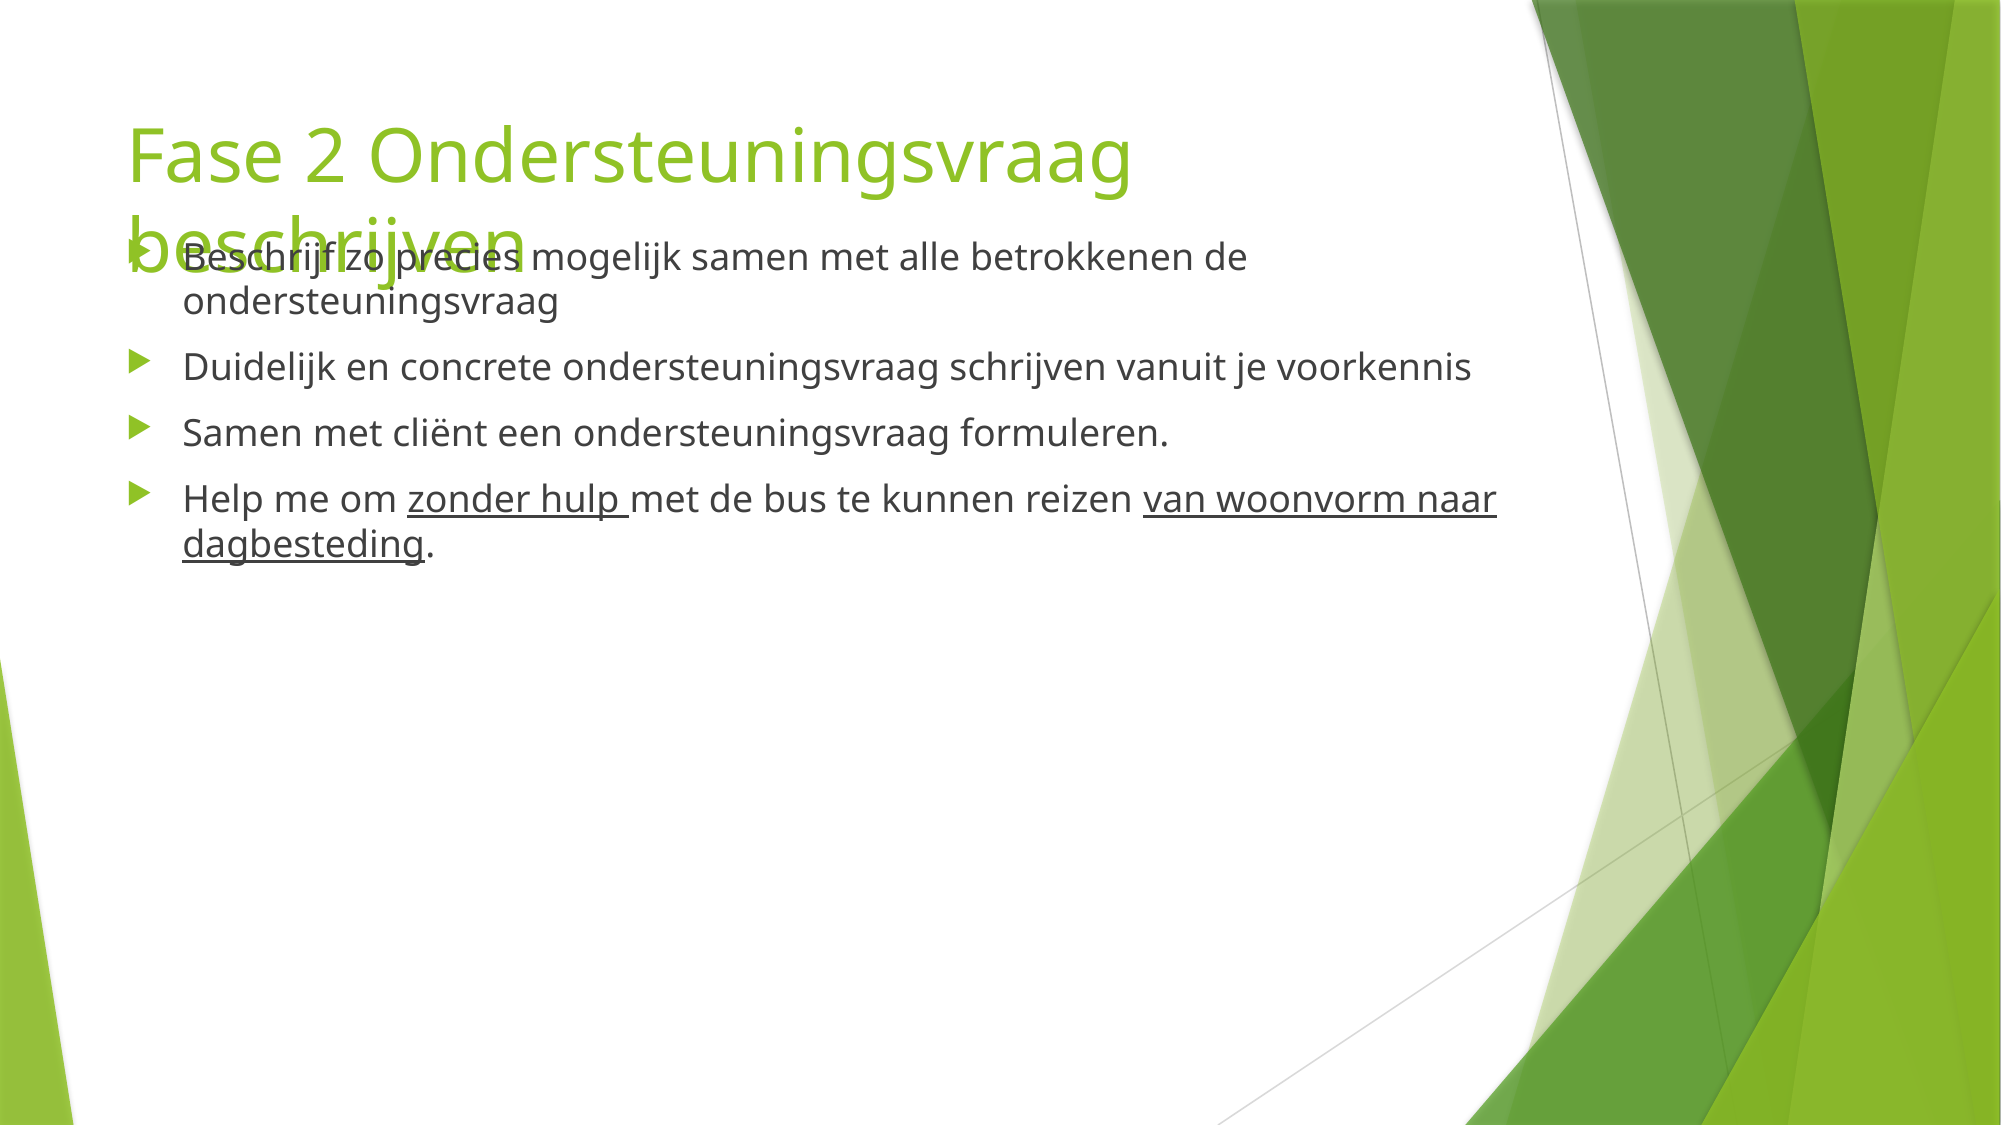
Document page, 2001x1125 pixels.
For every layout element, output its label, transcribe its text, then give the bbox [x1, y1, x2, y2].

title Fase 2 Ondersteuningsvraag beschrijven [111, 99, 1522, 224]
list Beschrijf zo precies mogelijk samen met alle betrokkenen de ondersteuningsvraag Duidelijk en concrete ondersteuningsvraag schrijven vanuit je voorkennis Samen met cliënt een ondersteuningsvraag formuleren. Help me om zonder hulp met de bus te kunnen reizen van woonvorm naar dagbesteding. [111, 224, 1522, 862]
